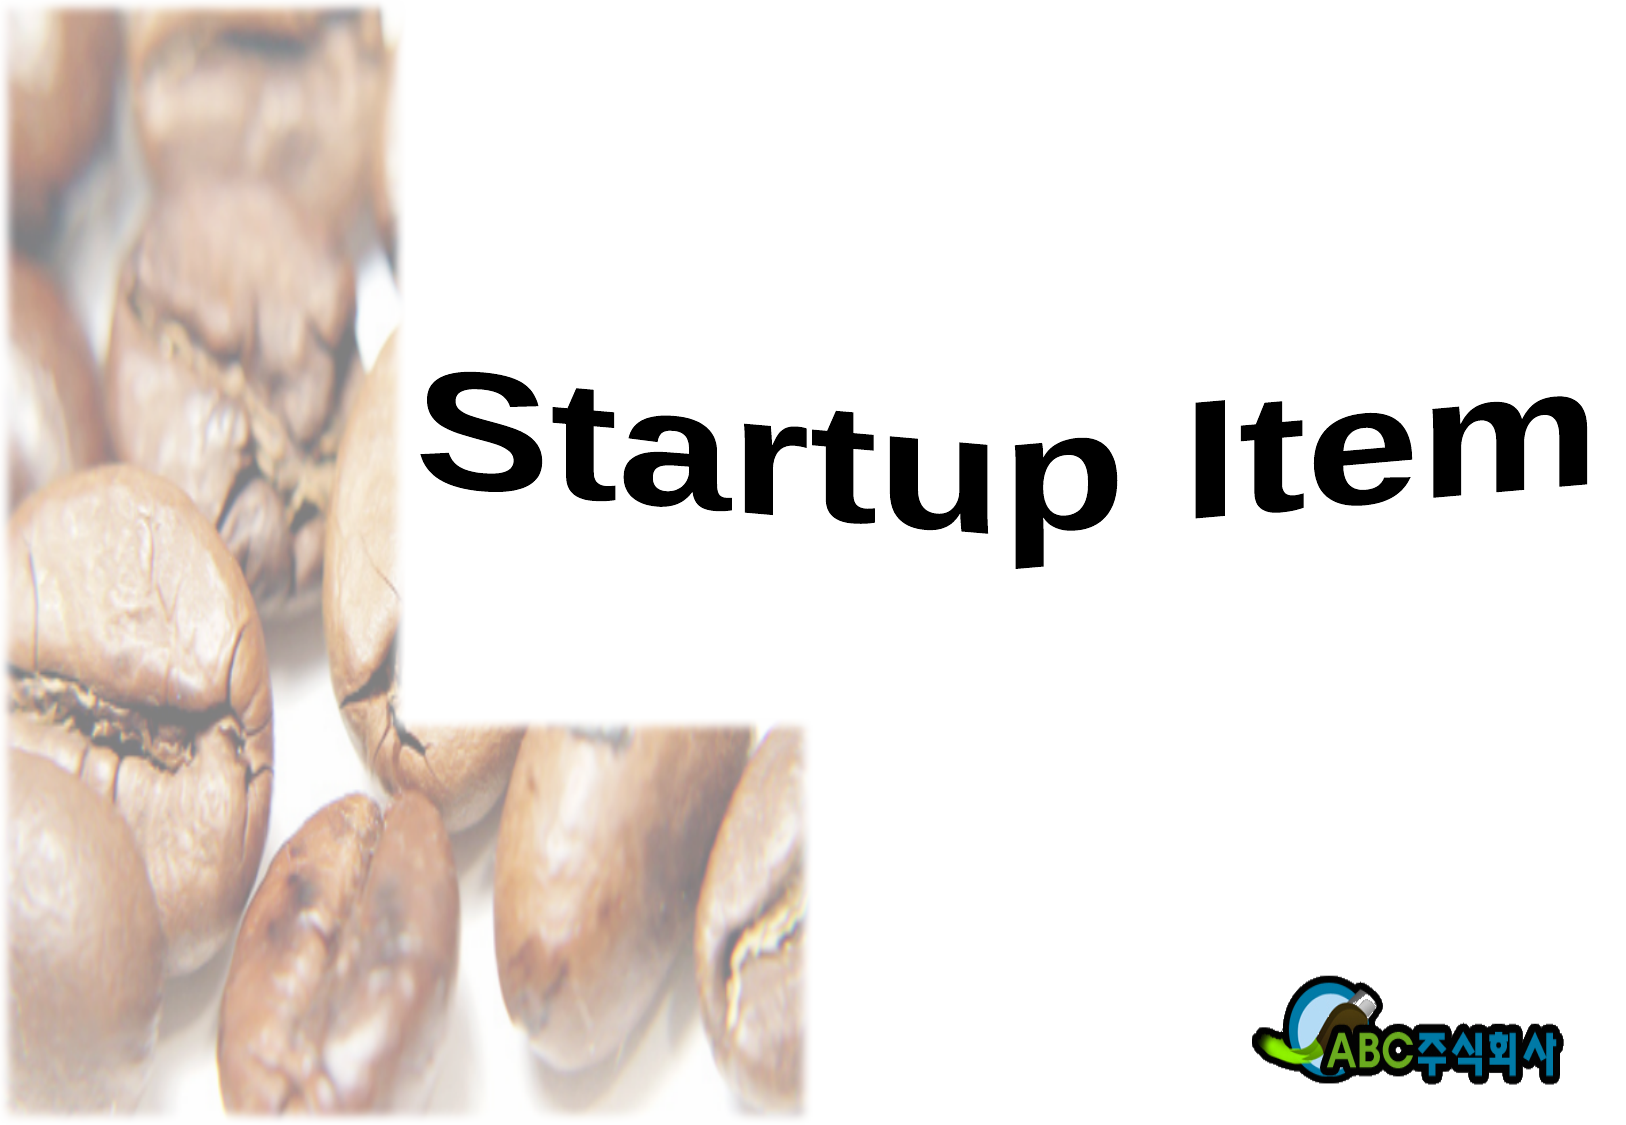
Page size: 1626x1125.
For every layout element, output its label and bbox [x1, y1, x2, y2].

text_box [15, 15, 798, 1111]
picture [1238, 964, 1573, 1093]
